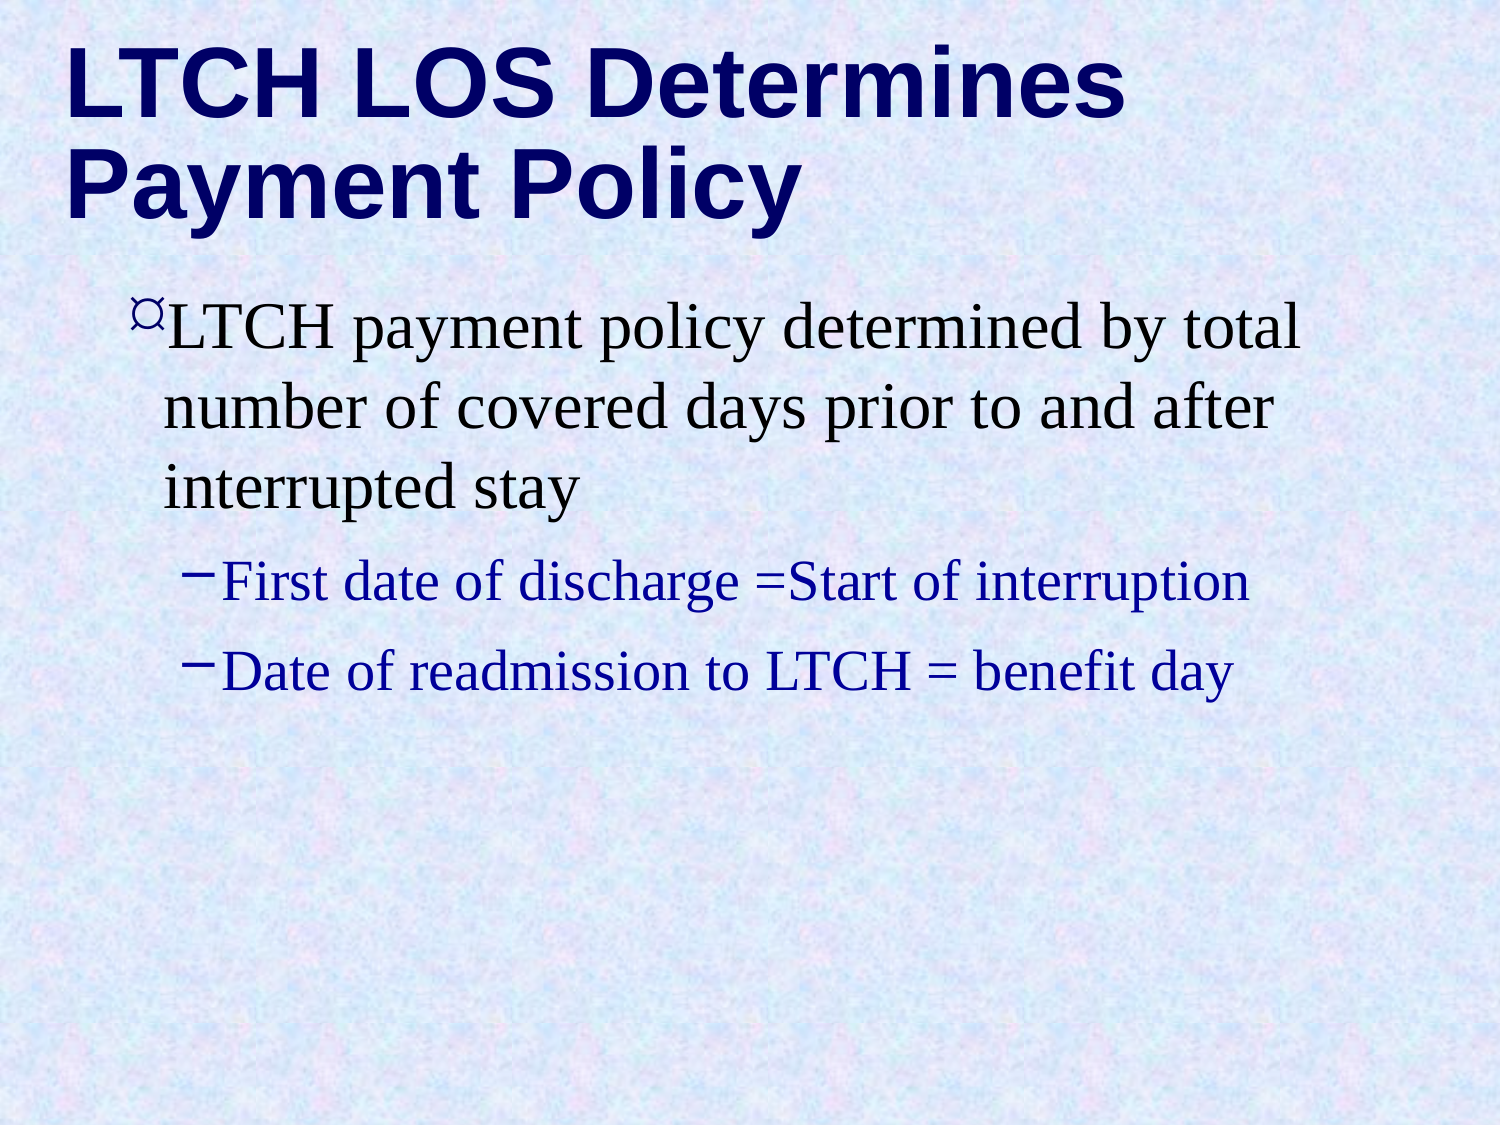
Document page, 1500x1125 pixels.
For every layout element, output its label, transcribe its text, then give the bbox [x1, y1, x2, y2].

list LTCH payment policy determined by total number of covered days prior to and after interrupted stay First date of discharge =Start of interruption Date of readmission to LTCH = benefit day [112, 275, 1375, 1050]
title LTCH LOS Determines Payment Policy [50, 37, 1450, 238]
